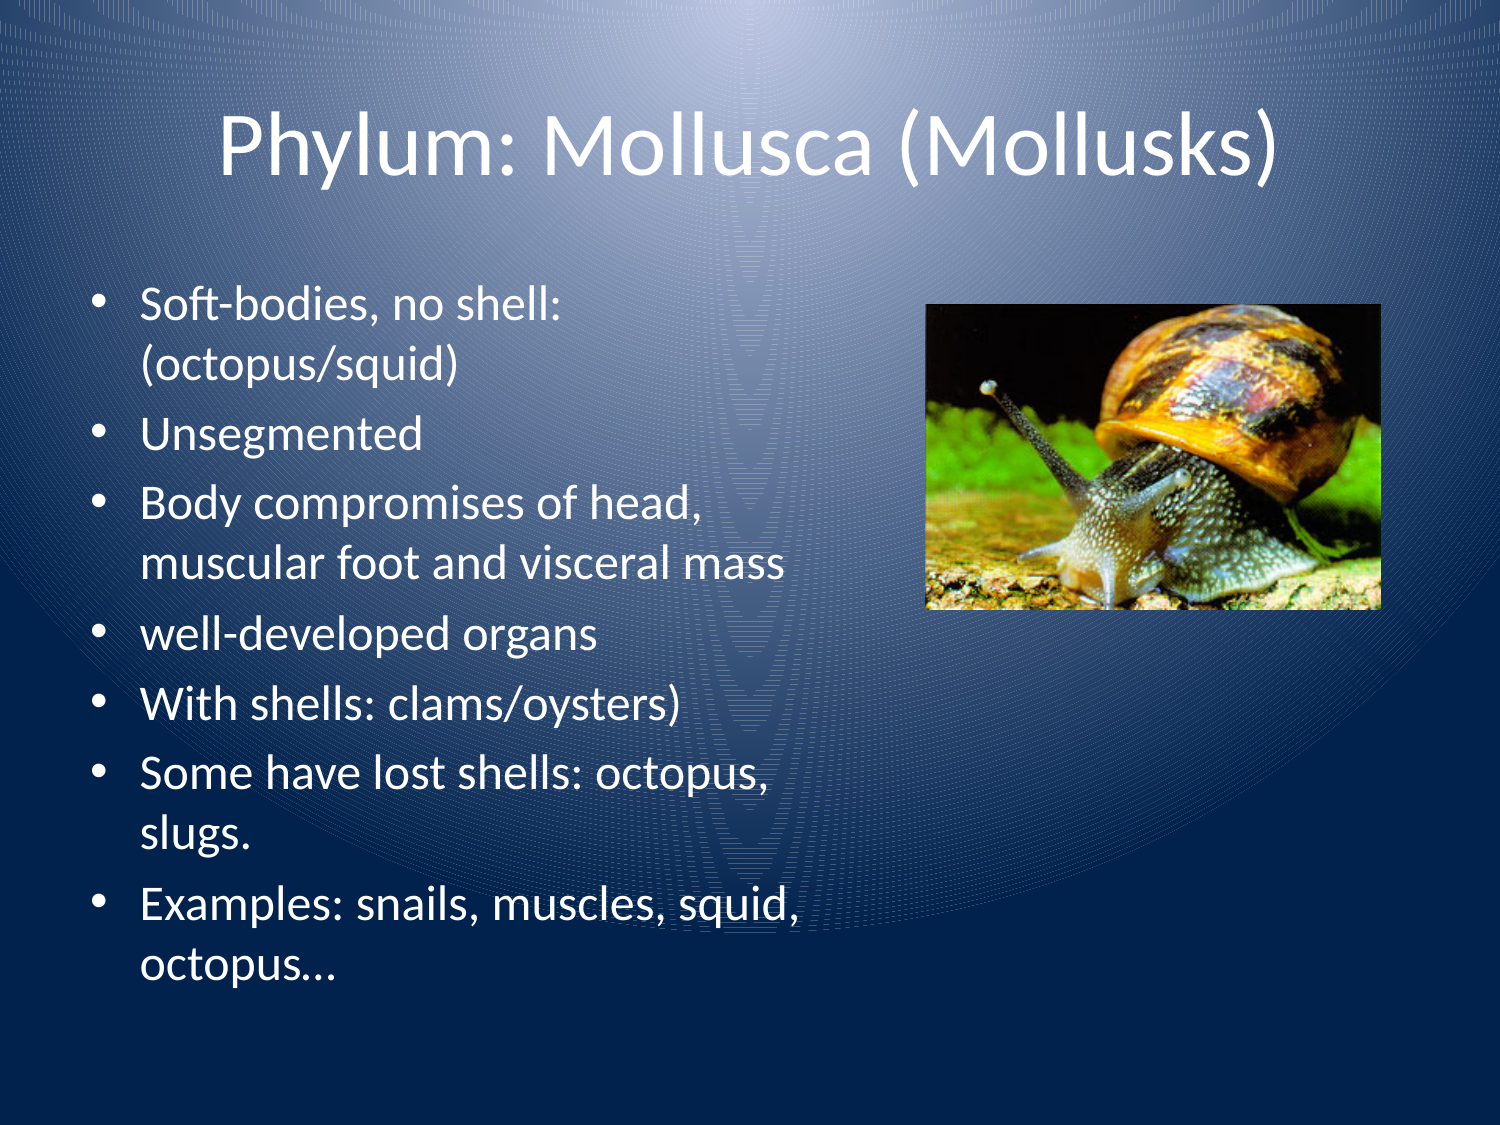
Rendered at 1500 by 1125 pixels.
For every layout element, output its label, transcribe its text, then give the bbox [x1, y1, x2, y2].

picture [925, 304, 1381, 610]
list Soft-bodies, no shell: (octopus/squid) Unsegmented Body compromises of head, muscular foot and visceral mass well-developed organs With shells: clams/oysters) Some have lost shells: octopus, slugs. Examples: snails, muscles, squid, octopus… [75, 262, 903, 1005]
title Phylum: Mollusca (Mollusks) [75, 45, 1425, 233]
